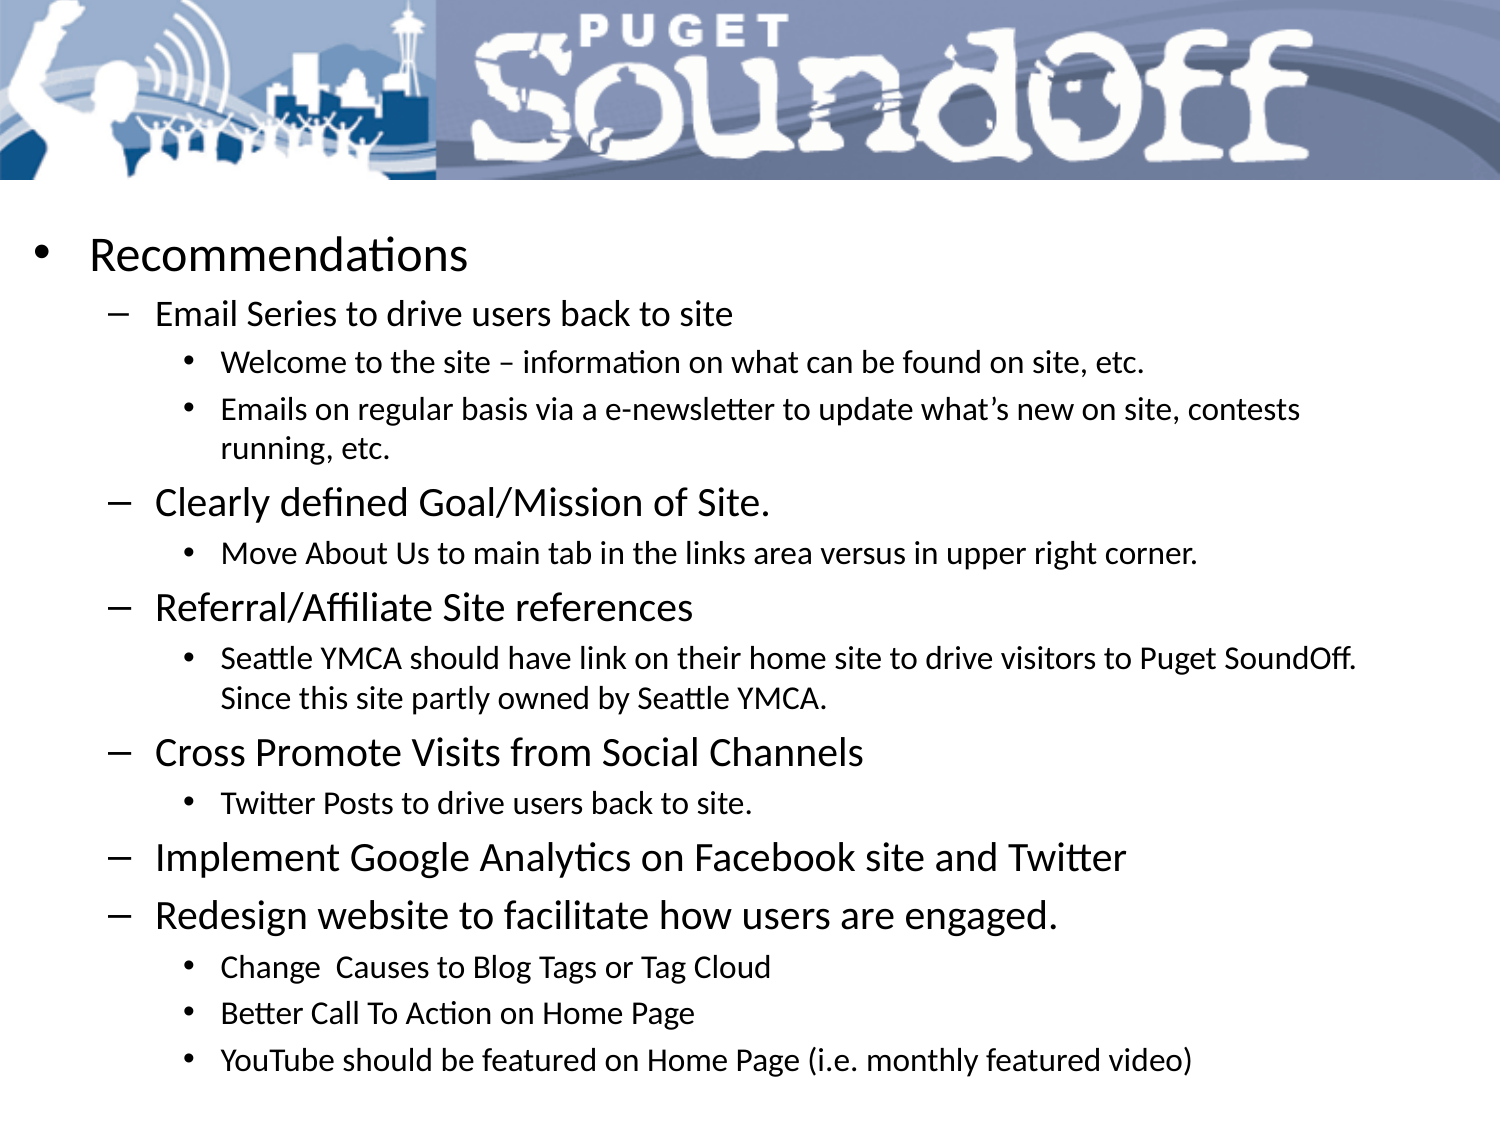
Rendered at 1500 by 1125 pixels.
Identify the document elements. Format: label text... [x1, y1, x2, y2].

list Recommendations Email Series to drive users back to site Welcome to the site – information on what can be found on site, etc. Emails on regular basis via a e-newsletter to update what’s new on site, contests running, etc. Clearly defined Goal/Mission of Site. Move About Us to main tab in the links area versus in upper right corner. Referral/Affiliate Site references Seattle YMCA should have link on their home site to drive visitors to Puget SoundOff. Since this site partly owned by Seattle YMCA. Cross Promote Visits from Social Channels Twitter Posts to drive users back to site. Implement Google Analytics on Facebook site and Twitter Redesign website to facilitate how users are engaged. Change Causes to Blog Tags or Tag Cloud Better Call To Action on Home Page YouTube should be featured on Home Page (i.e. monthly featured video) [18, 213, 1425, 1104]
picture [0, 0, 1500, 180]
